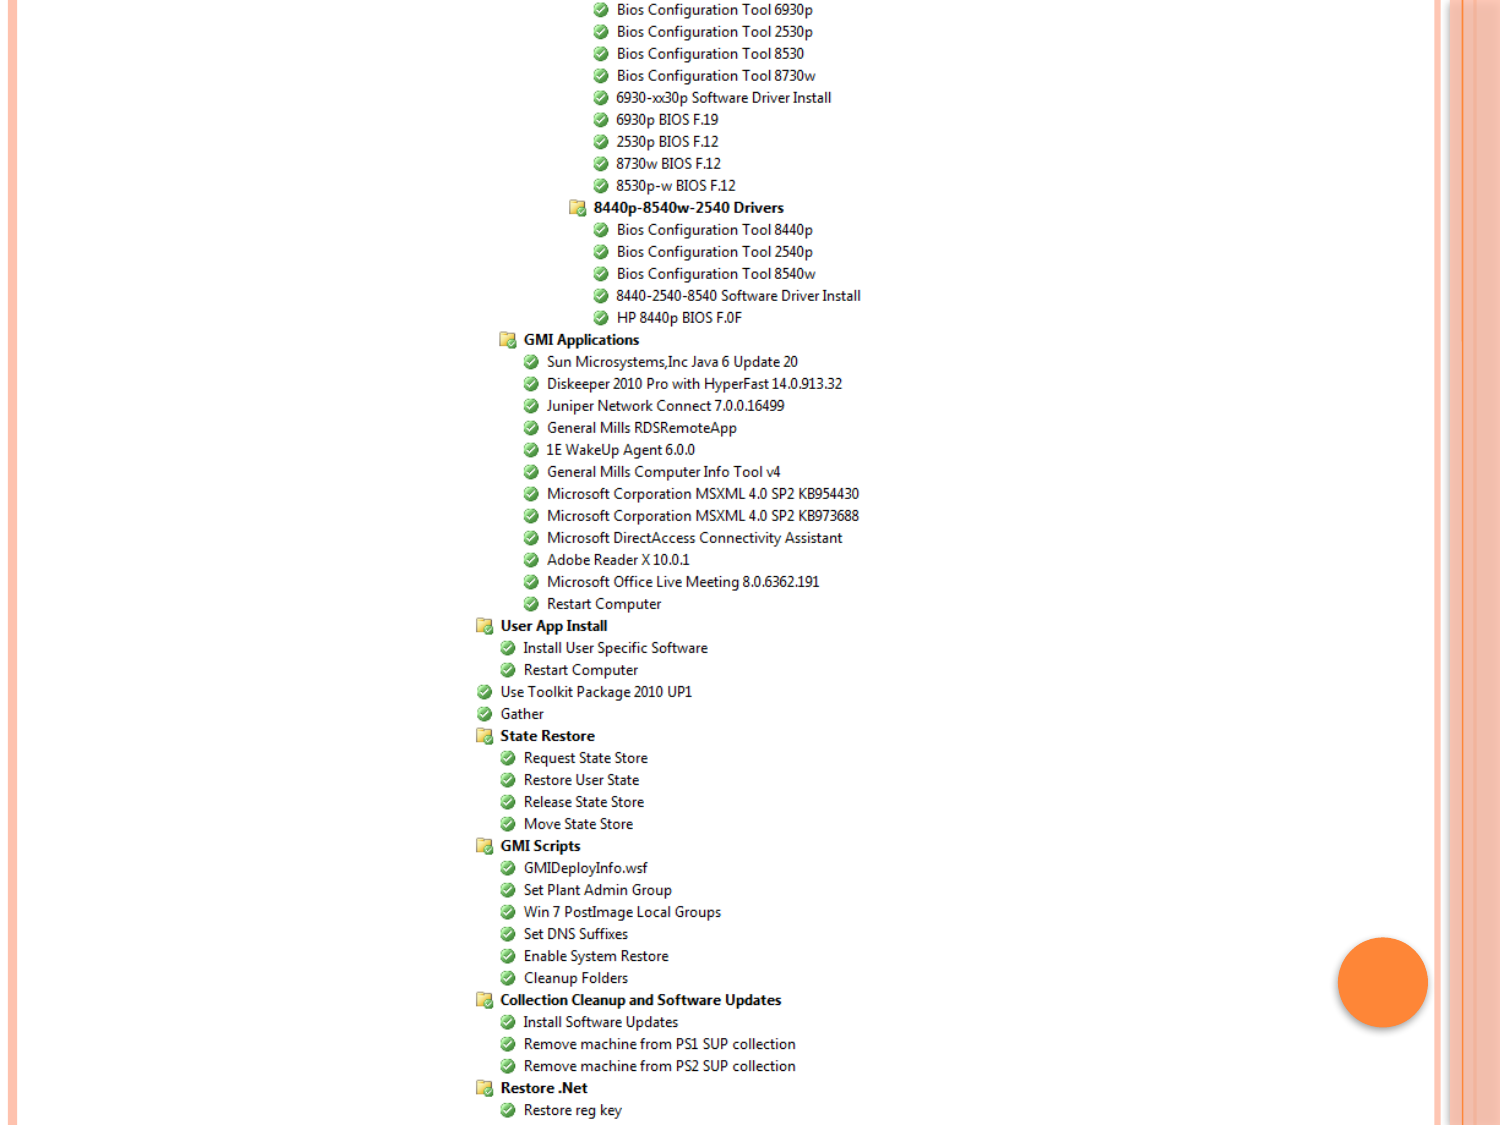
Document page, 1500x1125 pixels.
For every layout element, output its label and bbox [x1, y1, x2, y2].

picture [448, 0, 1052, 1125]
